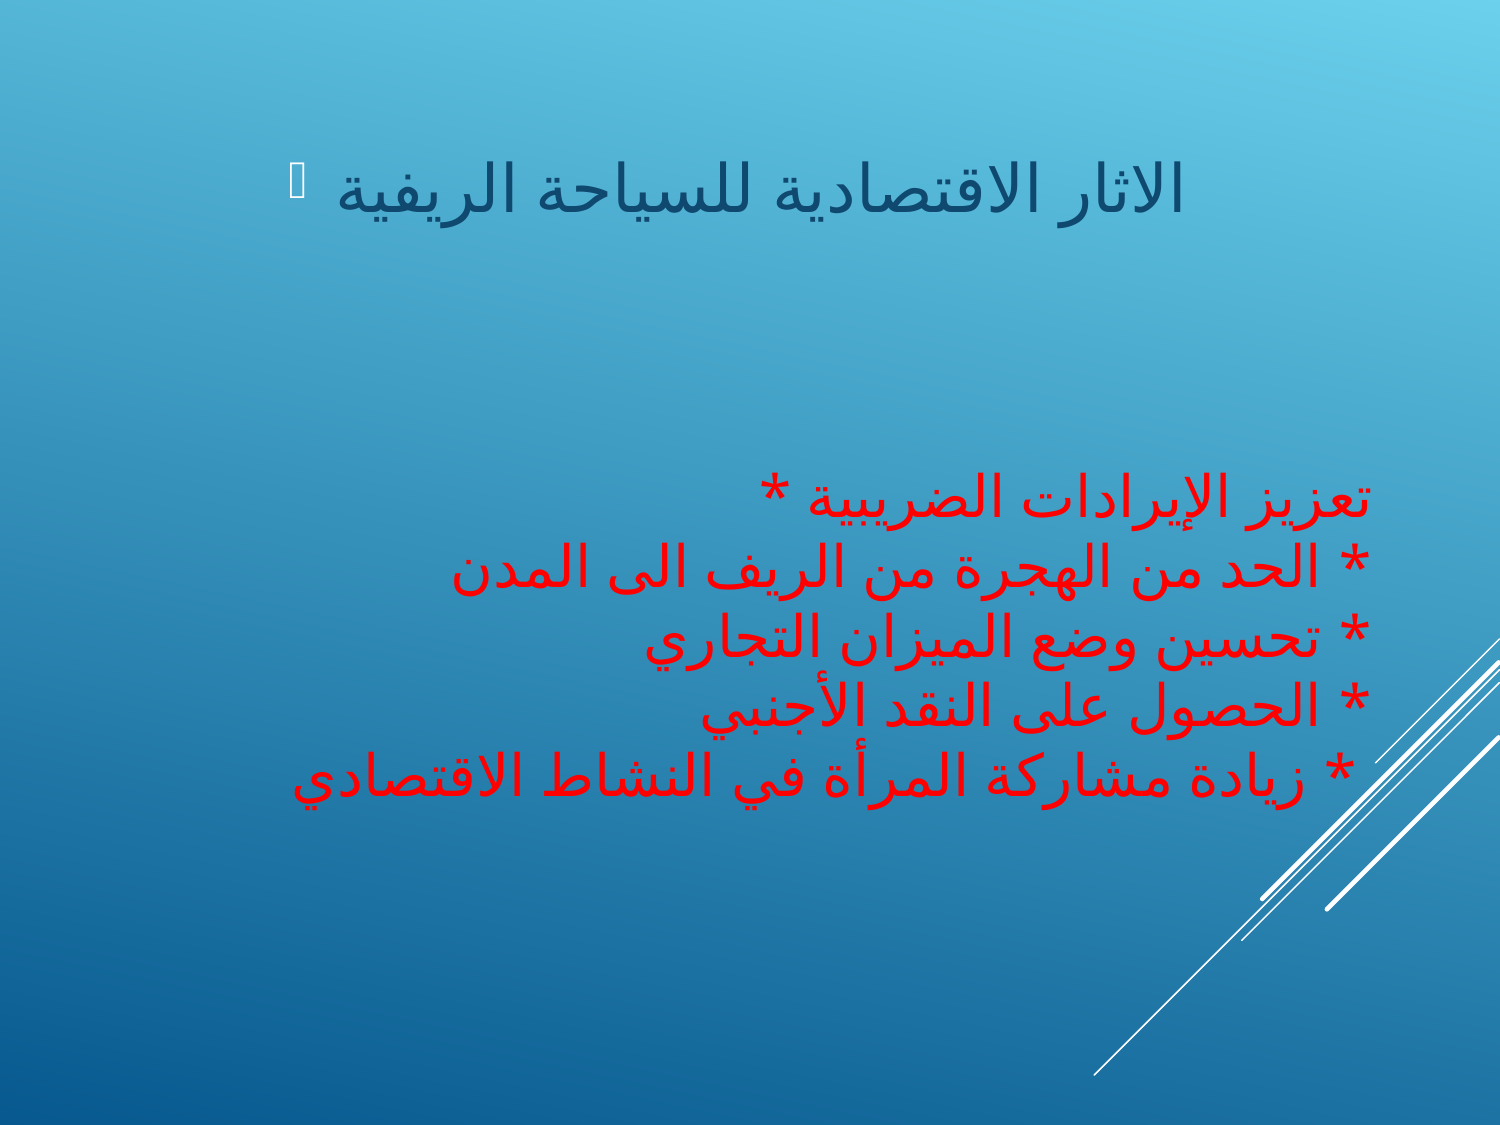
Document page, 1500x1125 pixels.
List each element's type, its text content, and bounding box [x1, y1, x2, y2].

title * تعزيز الإيرادات الضريبية * الحد من الهجرة من الريف الى المدن * تحسين وضع الميزان التجاري * الحصول على النقد الأجنبي * زيادة مشاركة المرأة في النشاط الاقتصادي [87, 349, 1388, 988]
list الاثار الاقتصادية للسياحة الريفية [112, 90, 1365, 282]
